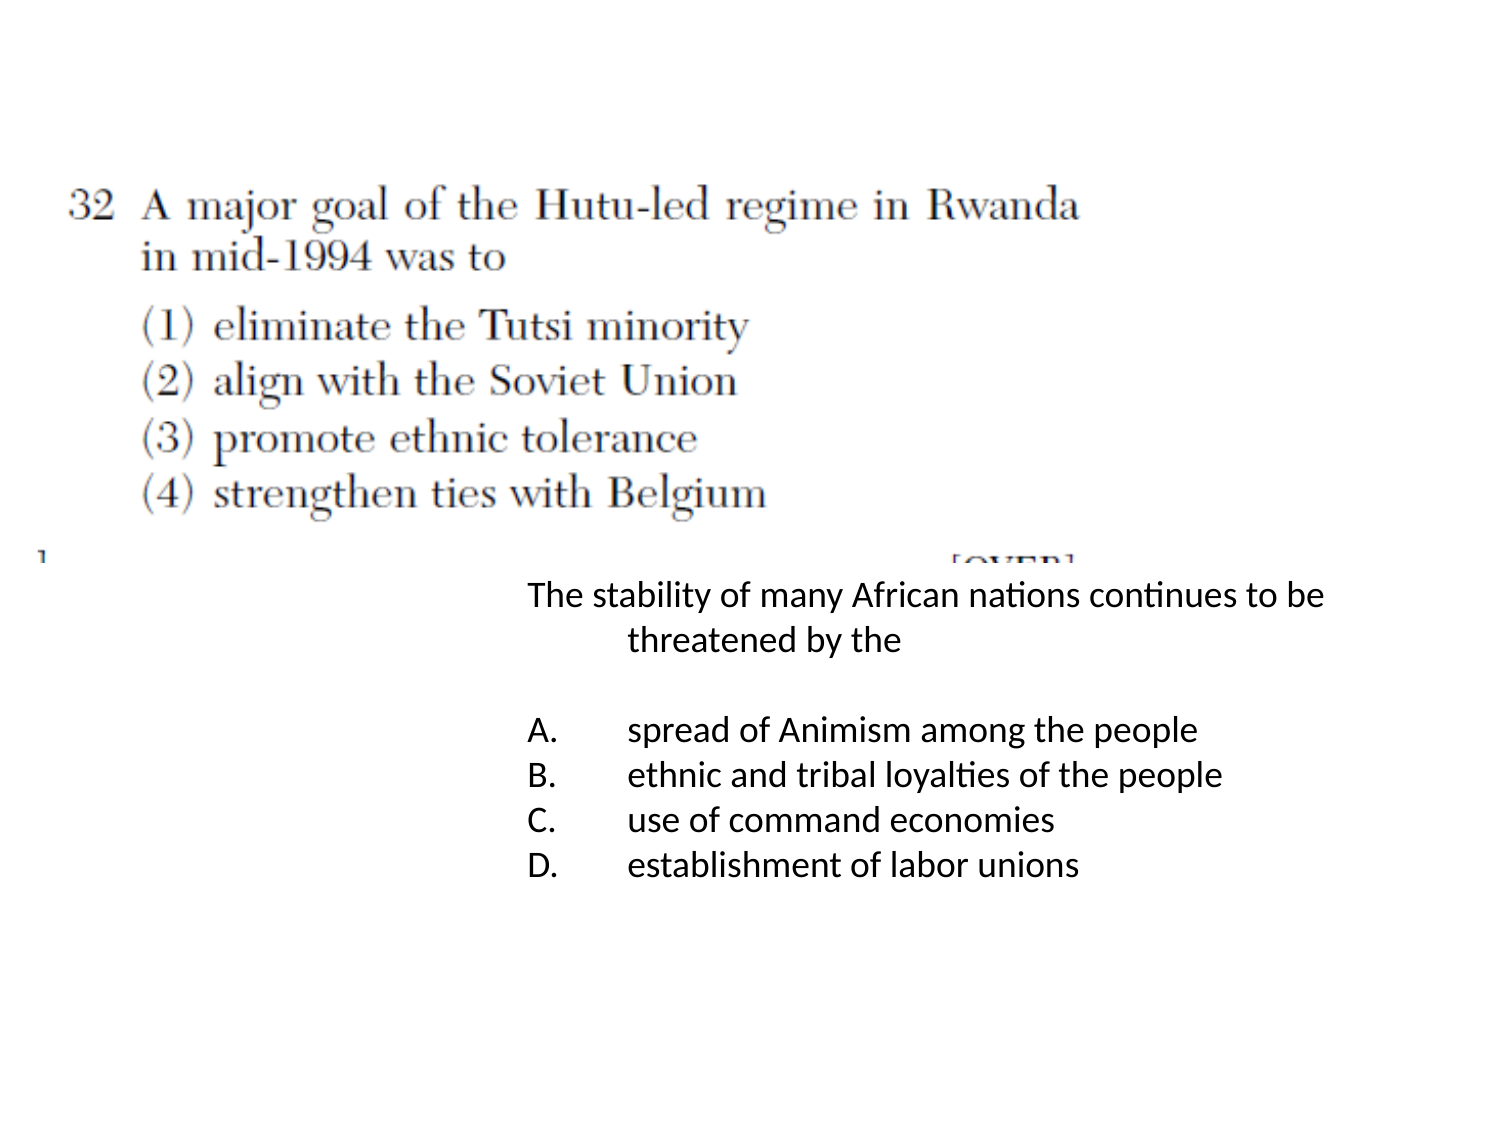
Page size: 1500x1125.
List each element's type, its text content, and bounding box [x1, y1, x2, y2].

text_box The stability of many African nations continues to be threatened by the spread of Animism among the people ethnic and tribal loyalties of the people use of command economies establishment of labor unions [512, 562, 1375, 938]
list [37, 124, 1168, 563]
